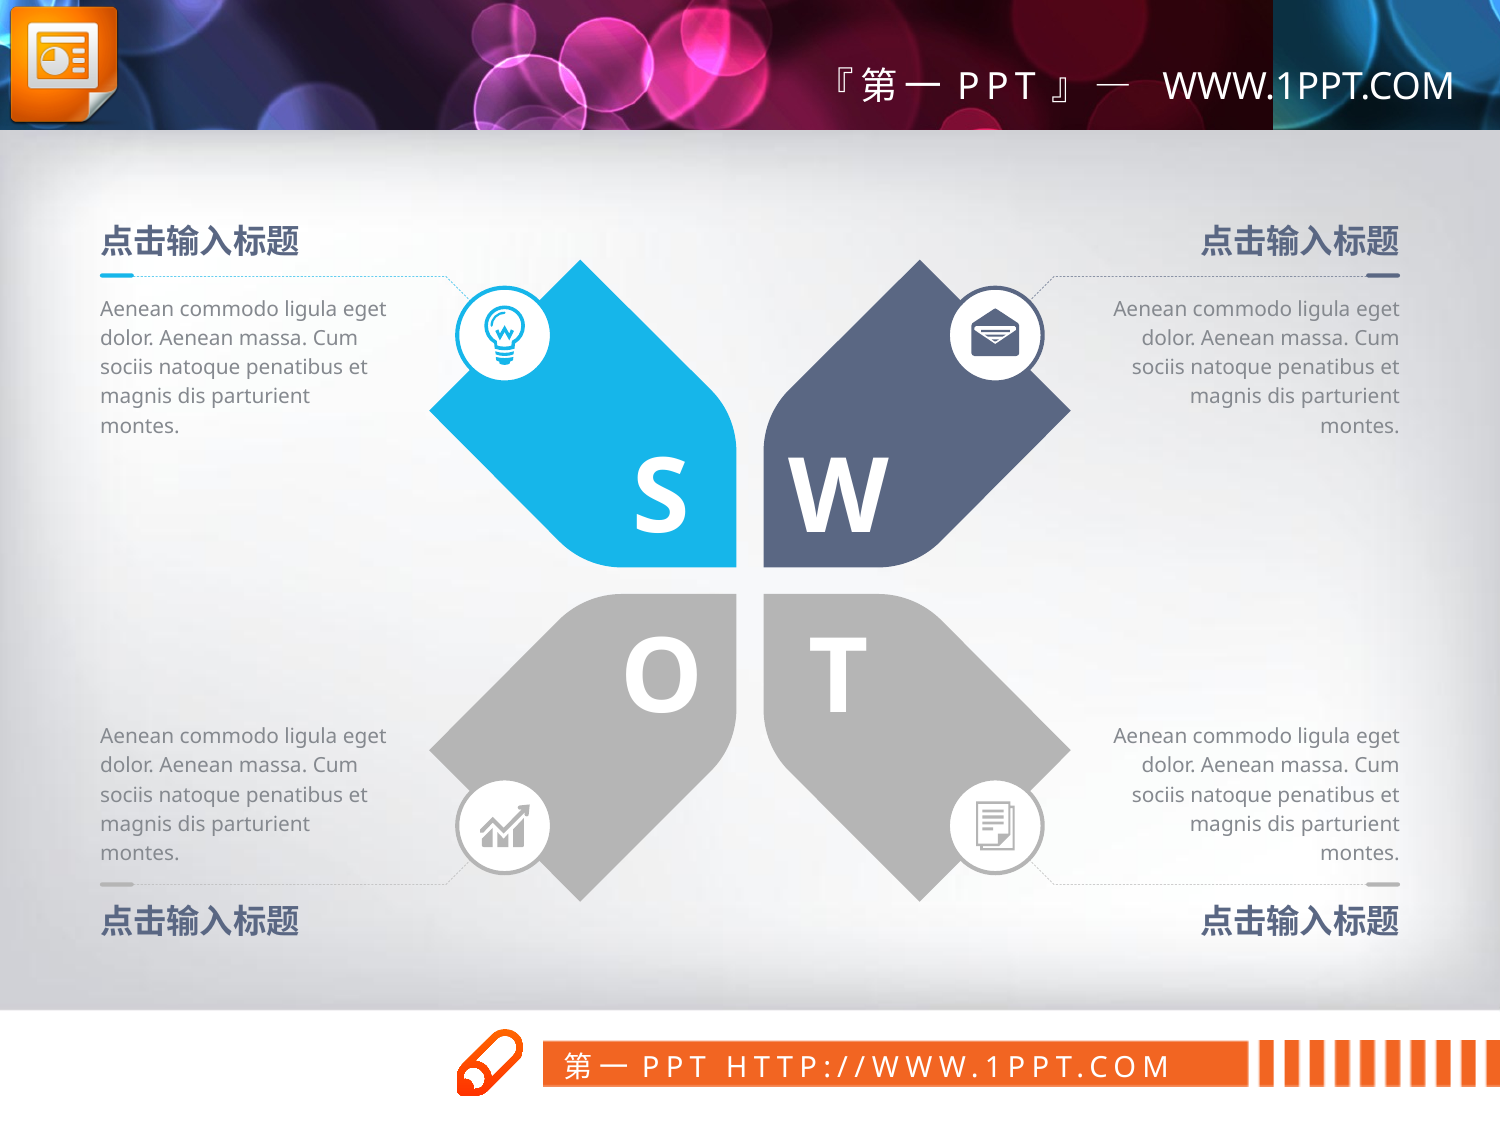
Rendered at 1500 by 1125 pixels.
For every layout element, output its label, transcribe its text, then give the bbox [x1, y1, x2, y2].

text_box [454, 285, 555, 385]
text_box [945, 776, 1045, 876]
text_box Aenean commodo ligula eget dolor. Aenean massa. Cum sociis natoque penatibus et magnis dis parturient montes. [1108, 718, 1400, 865]
text_box Aenean commodo ligula eget dolor. Aenean massa. Cum sociis natoque penatibus et magnis dis parturient montes. [100, 291, 392, 438]
picture [0, 0, 1500, 1012]
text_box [945, 285, 1045, 385]
text_box 点击输入标题 [100, 900, 392, 941]
text_box [131, 849, 450, 885]
text_box 点击输入标题 [1108, 220, 1400, 261]
text_box [1045, 276, 1375, 312]
text_box T [773, 608, 904, 734]
text_box [429, 593, 737, 902]
text_box 点击输入标题 [100, 220, 392, 261]
text_box [125, 276, 455, 312]
text_box Aenean commodo ligula eget dolor. Aenean massa. Cum sociis natoque penatibus et magnis dis parturient montes. [100, 718, 392, 865]
text_box [1050, 849, 1369, 885]
picture [543, 1040, 1500, 1087]
text_box O [596, 608, 727, 734]
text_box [454, 776, 555, 876]
text_box S [596, 427, 727, 553]
text_box W [773, 427, 904, 553]
text_box [429, 259, 737, 568]
text_box 点击输入标题 [1108, 900, 1400, 941]
text_box [763, 593, 1071, 902]
text_box [763, 259, 1071, 568]
text_box Aenean commodo ligula eget dolor. Aenean massa. Cum sociis natoque penatibus et magnis dis parturient montes. [1108, 291, 1400, 438]
